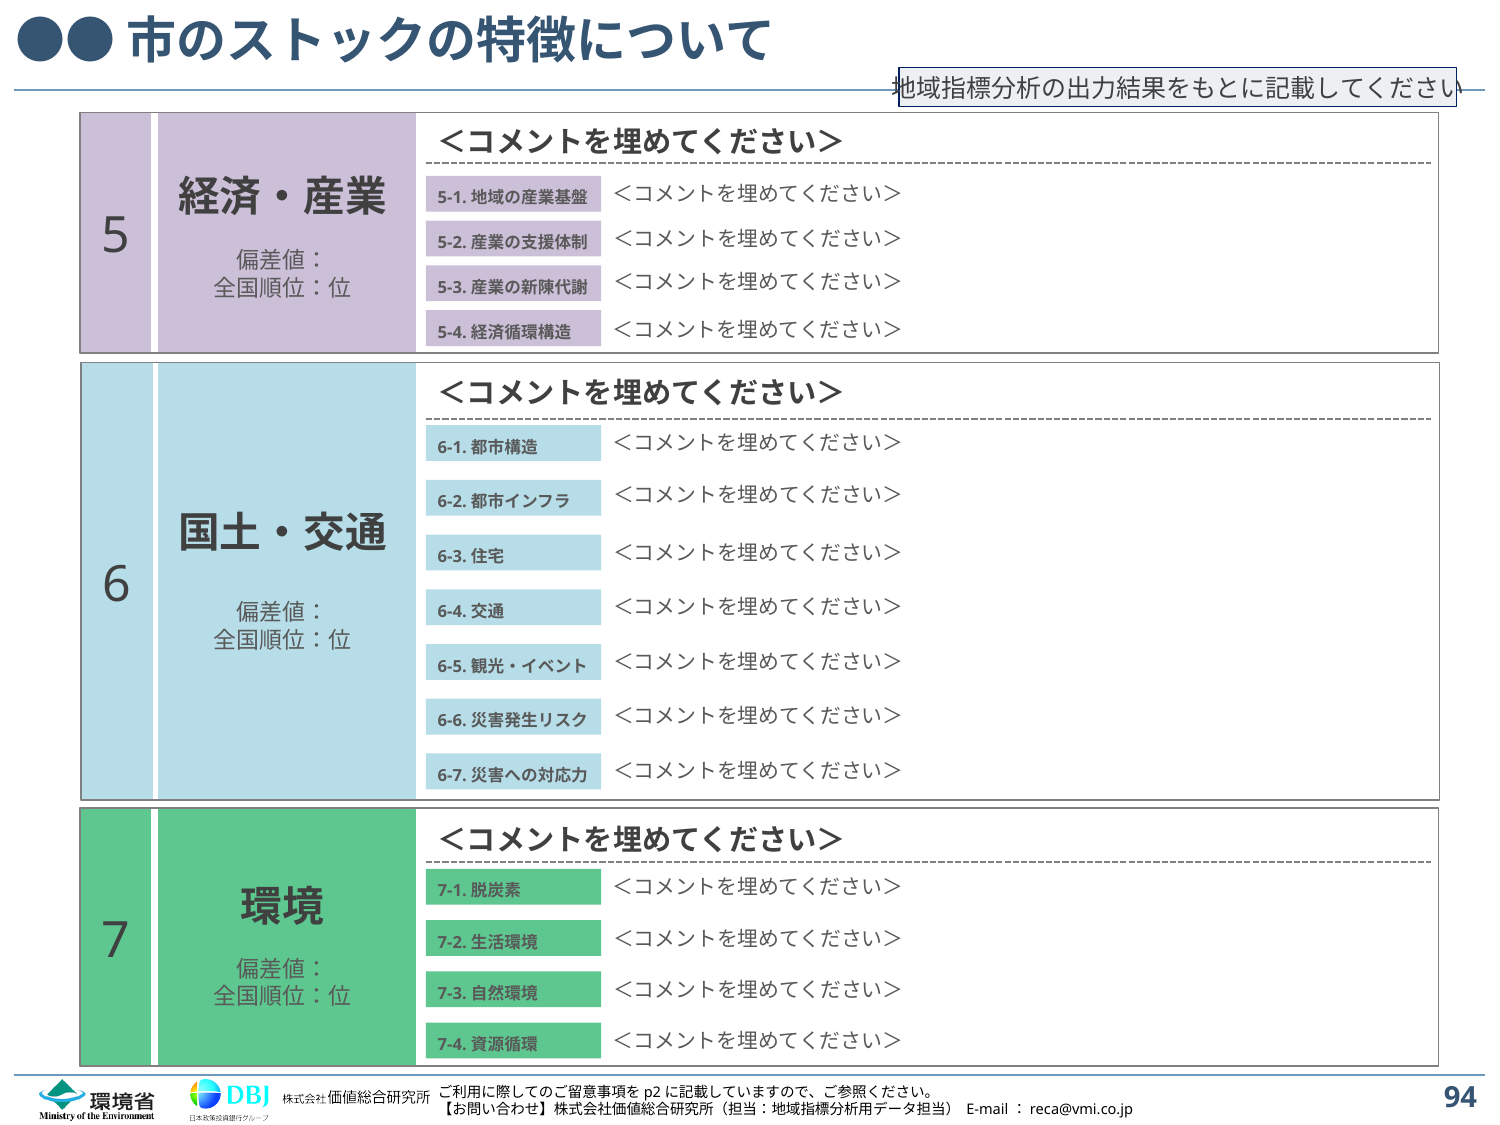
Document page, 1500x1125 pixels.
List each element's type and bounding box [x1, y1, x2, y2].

text_box [80, 807, 1491, 1066]
slide_number [1427, 1070, 1493, 1112]
picture [186, 1076, 434, 1125]
title [0, 0, 1500, 87]
text_box [898, 67, 1457, 107]
text_box [81, 362, 1491, 800]
text_box [80, 111, 1491, 353]
picture [36, 1079, 157, 1124]
